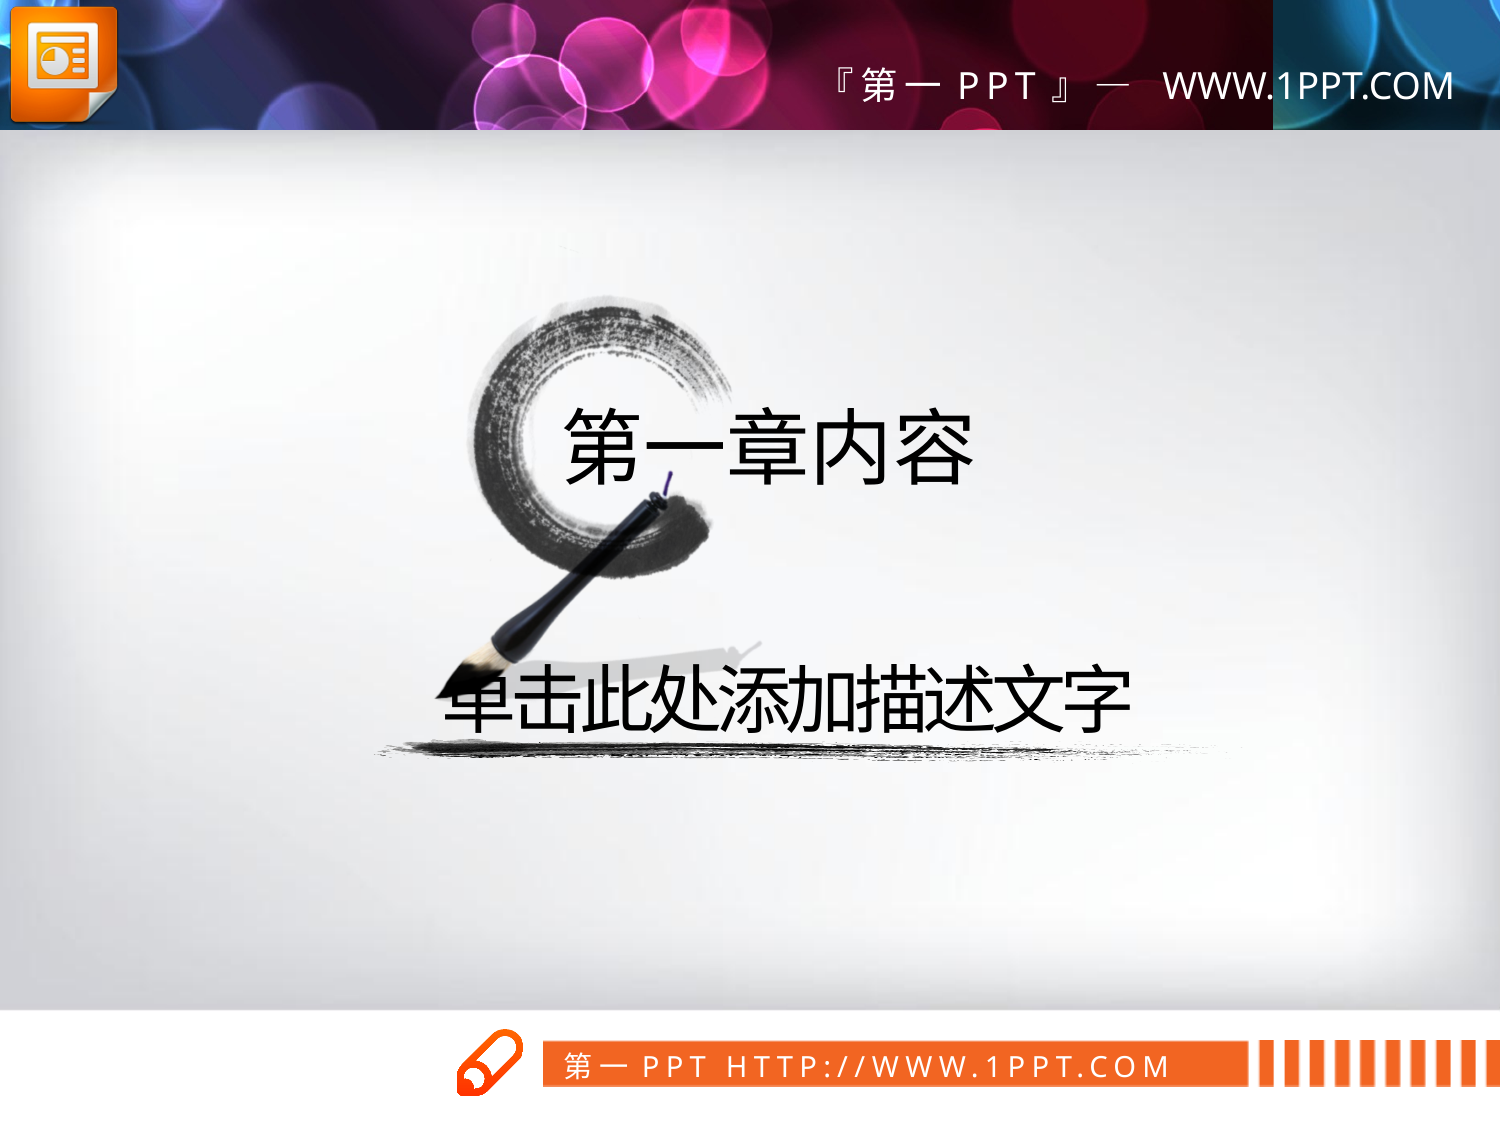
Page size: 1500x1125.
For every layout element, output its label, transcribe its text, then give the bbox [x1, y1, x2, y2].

text_box 单击此处添加描述文字 [378, 645, 1199, 734]
picture [0, 0, 1500, 1012]
text_box 第一章内容 [769, 387, 1051, 503]
picture [543, 1040, 1500, 1087]
